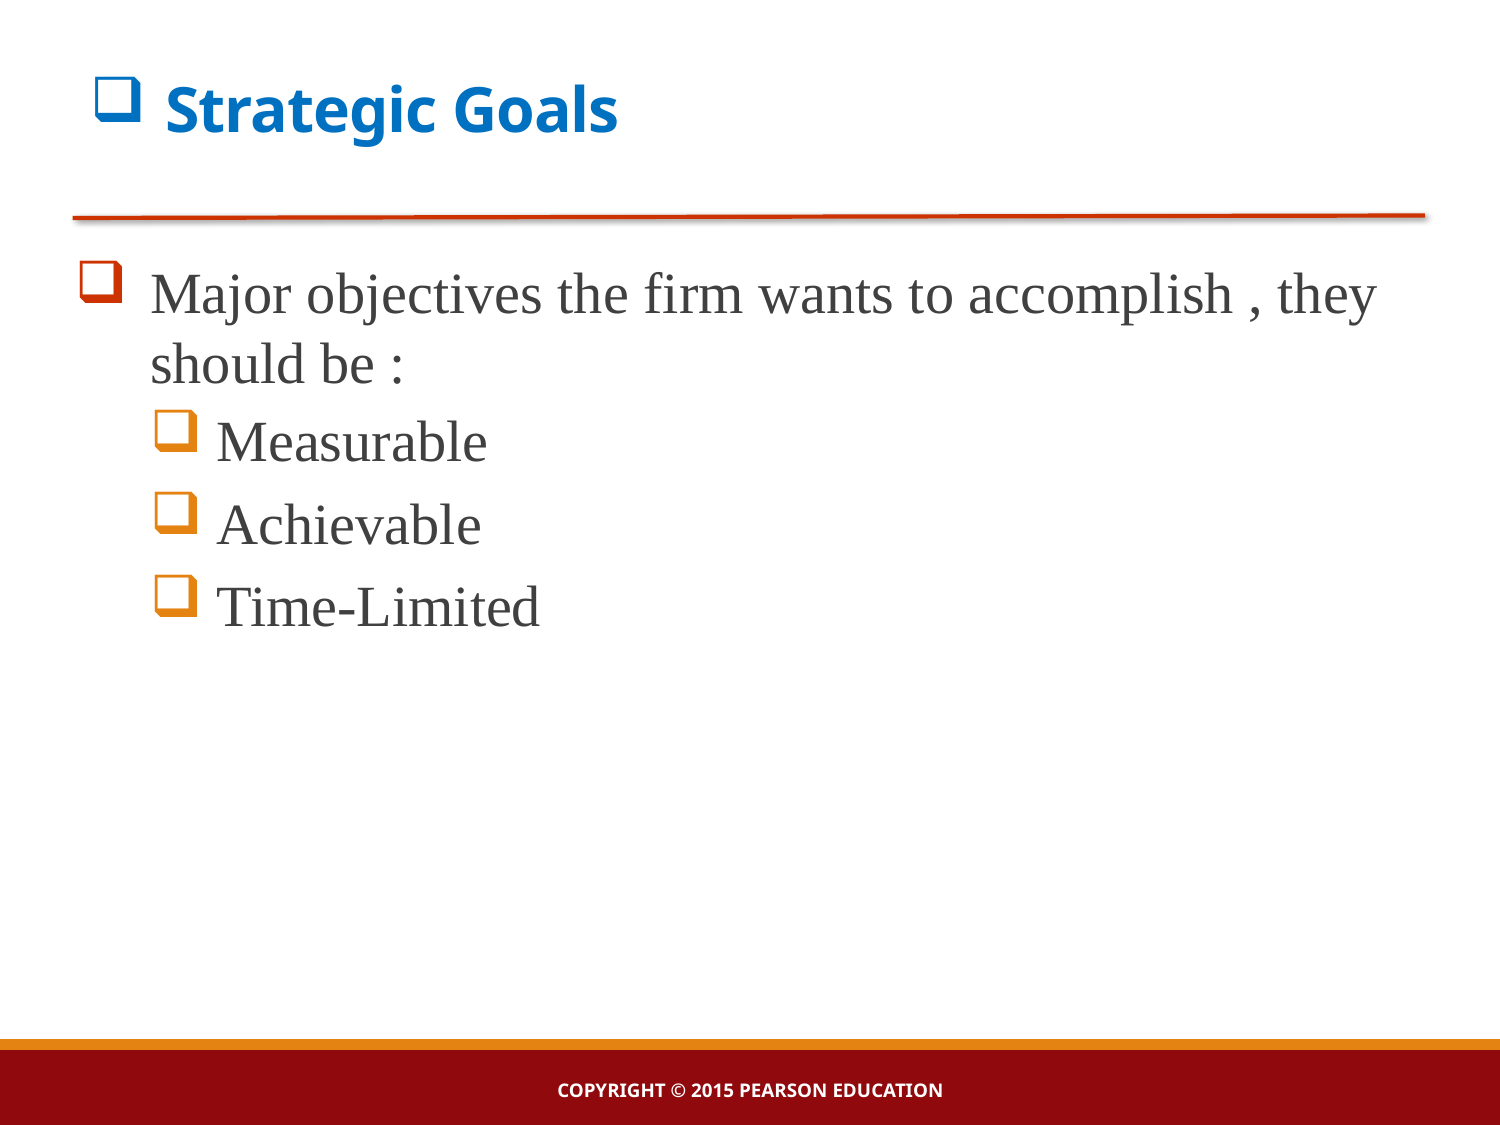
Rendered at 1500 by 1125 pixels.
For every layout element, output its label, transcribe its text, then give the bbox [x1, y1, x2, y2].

footer Copyright © 2015 Pearson Education [453, 1059, 1047, 1120]
title Strategic Goals [75, 38, 1425, 189]
list Major objectives the firm wants to accomplish , they should be : Measurable Achievable Time-Limited [75, 247, 1425, 1034]
